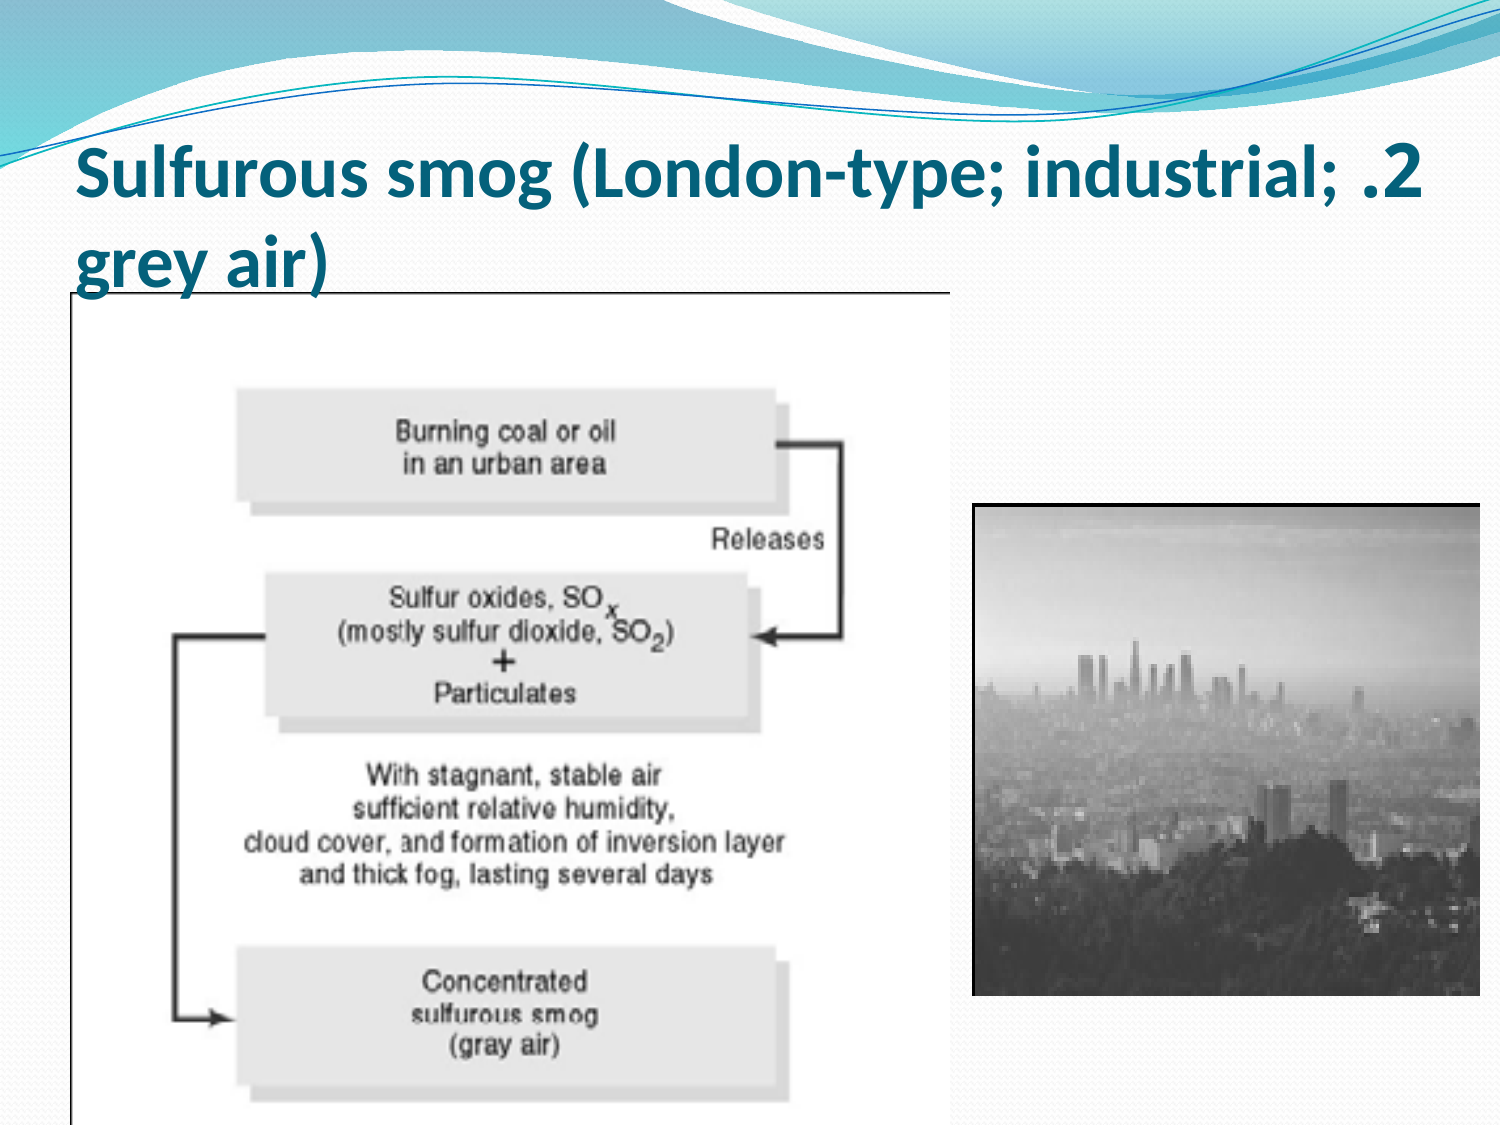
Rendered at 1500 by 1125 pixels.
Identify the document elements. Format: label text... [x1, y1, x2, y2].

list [972, 503, 1480, 997]
title 2. Sulfurous smog (London-type; industrial; grey air) [75, 115, 1425, 303]
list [70, 292, 950, 1125]
